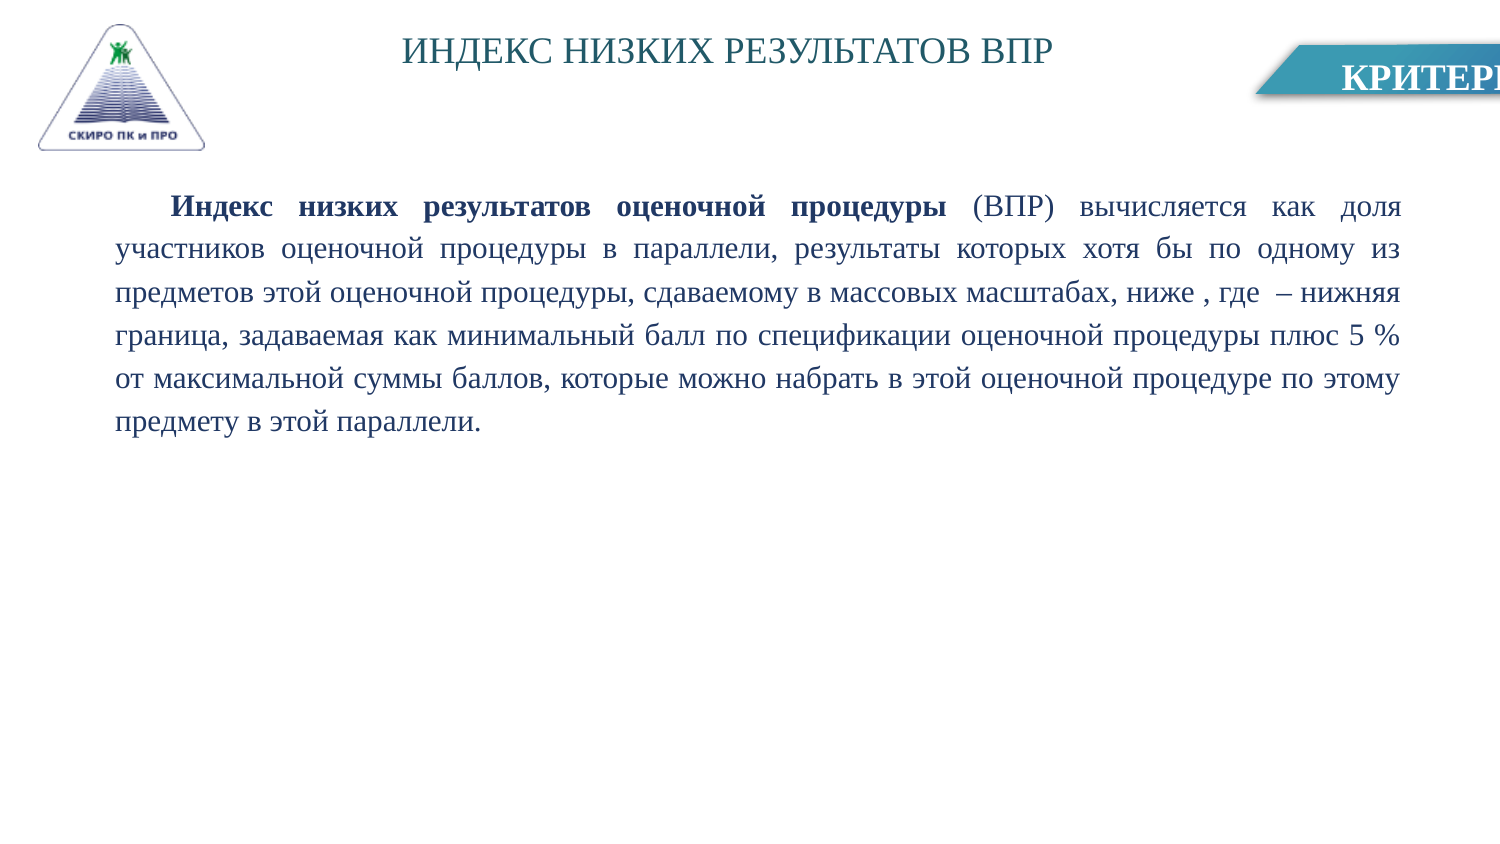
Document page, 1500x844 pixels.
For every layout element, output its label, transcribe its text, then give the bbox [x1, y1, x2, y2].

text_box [1313, 0, 1500, 198]
text_box ИНДЕКС НИЗКИХ РЕЗУЛЬТАТОВ ВПР [121, 18, 1313, 79]
picture [38, 24, 205, 151]
